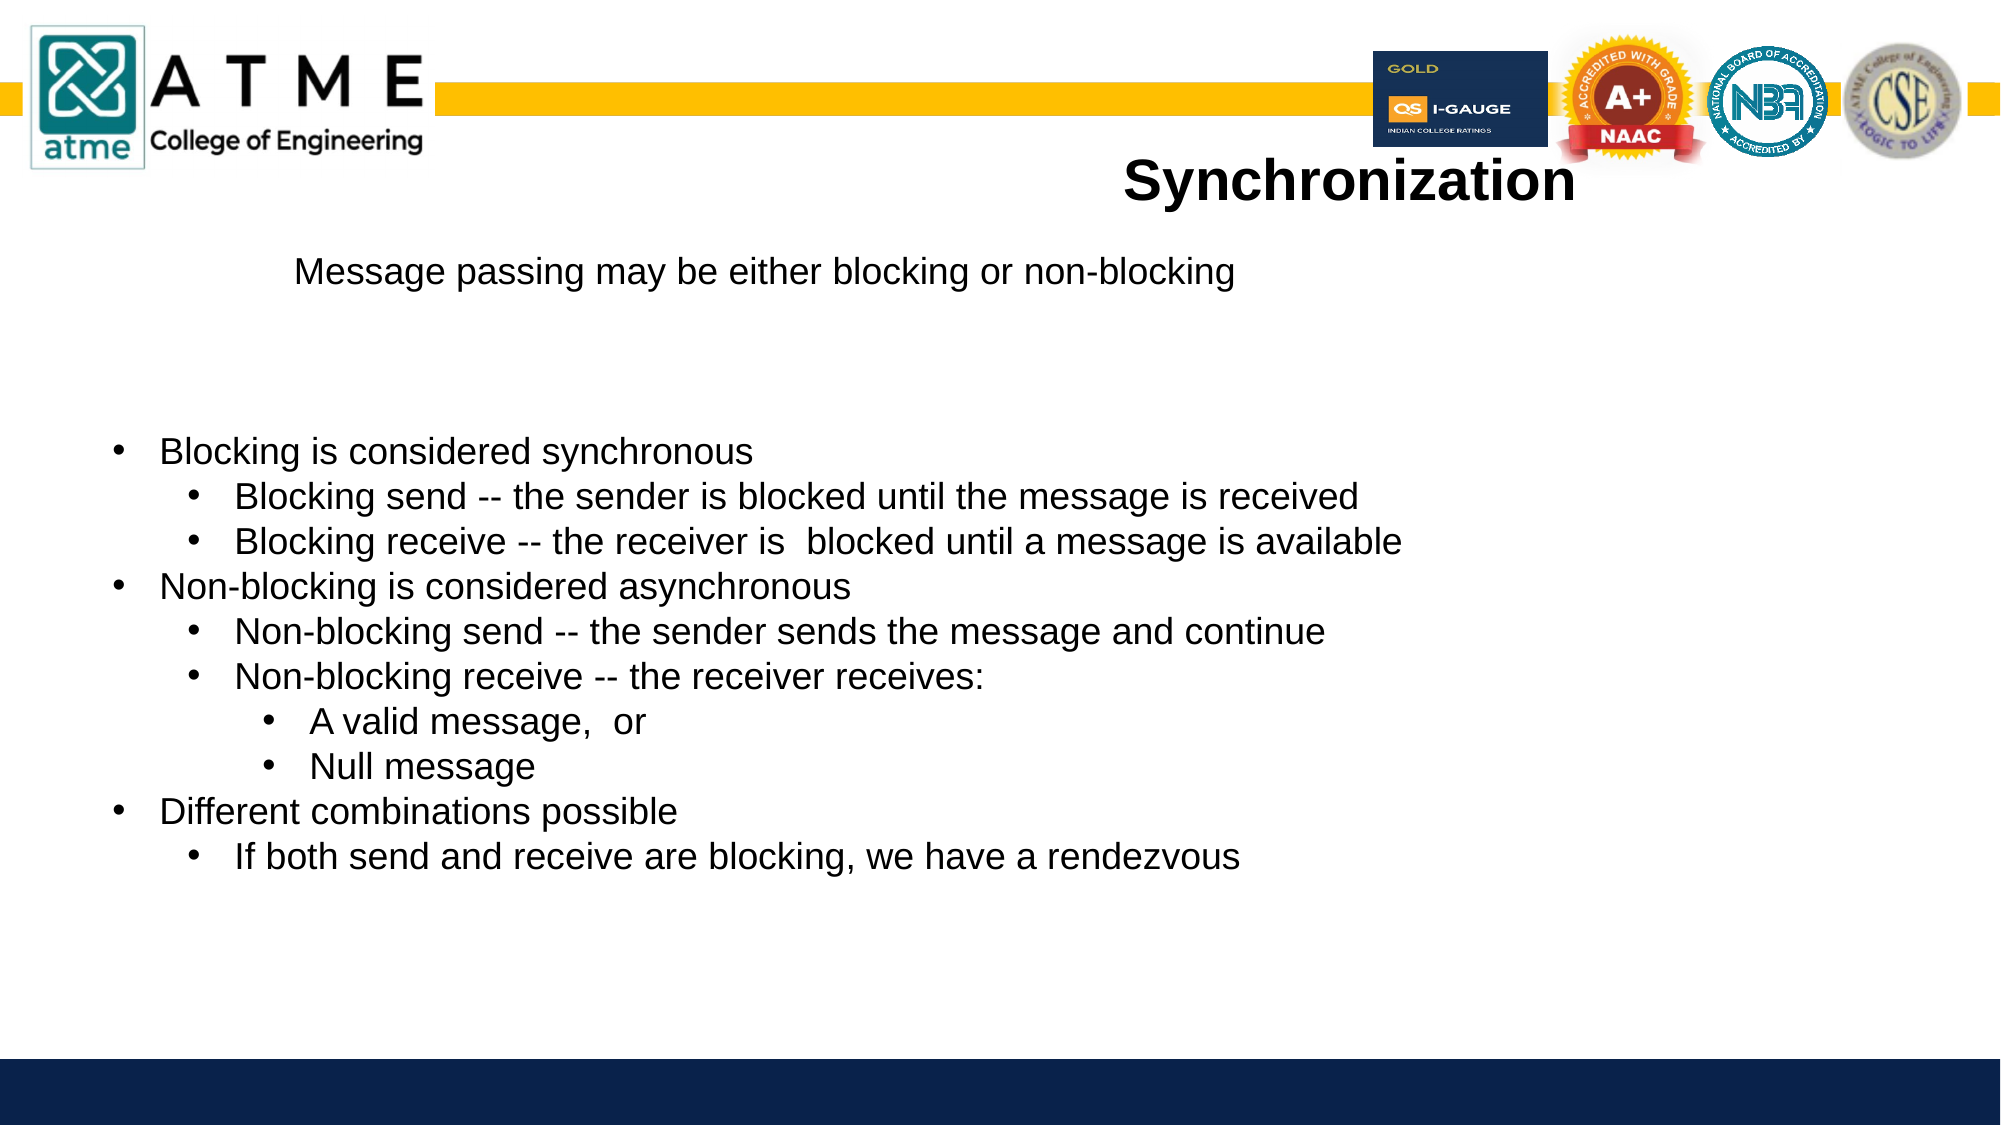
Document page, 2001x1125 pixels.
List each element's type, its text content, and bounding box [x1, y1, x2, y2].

picture [1373, 20, 1828, 180]
picture [22, 15, 435, 178]
text_box Blocking is considered synchronous Blocking send -- the sender is blocked until the message is received Blocking receive -- the receiver is blocked until a message is available Non-blocking is considered asynchronous Non-blocking send -- the sender sends the message and continue Non-blocking receive -- the receiver receives: A valid message, or Null message Different combinations possible If both send and receive are blocking, we have a rendezvous [97, 419, 1418, 975]
picture [1840, 26, 1968, 176]
picture [0, 1059, 2001, 1125]
text_box Synchronization [1109, 135, 1593, 220]
text_box Message passing may be either blocking or non-blocking [279, 239, 1251, 300]
